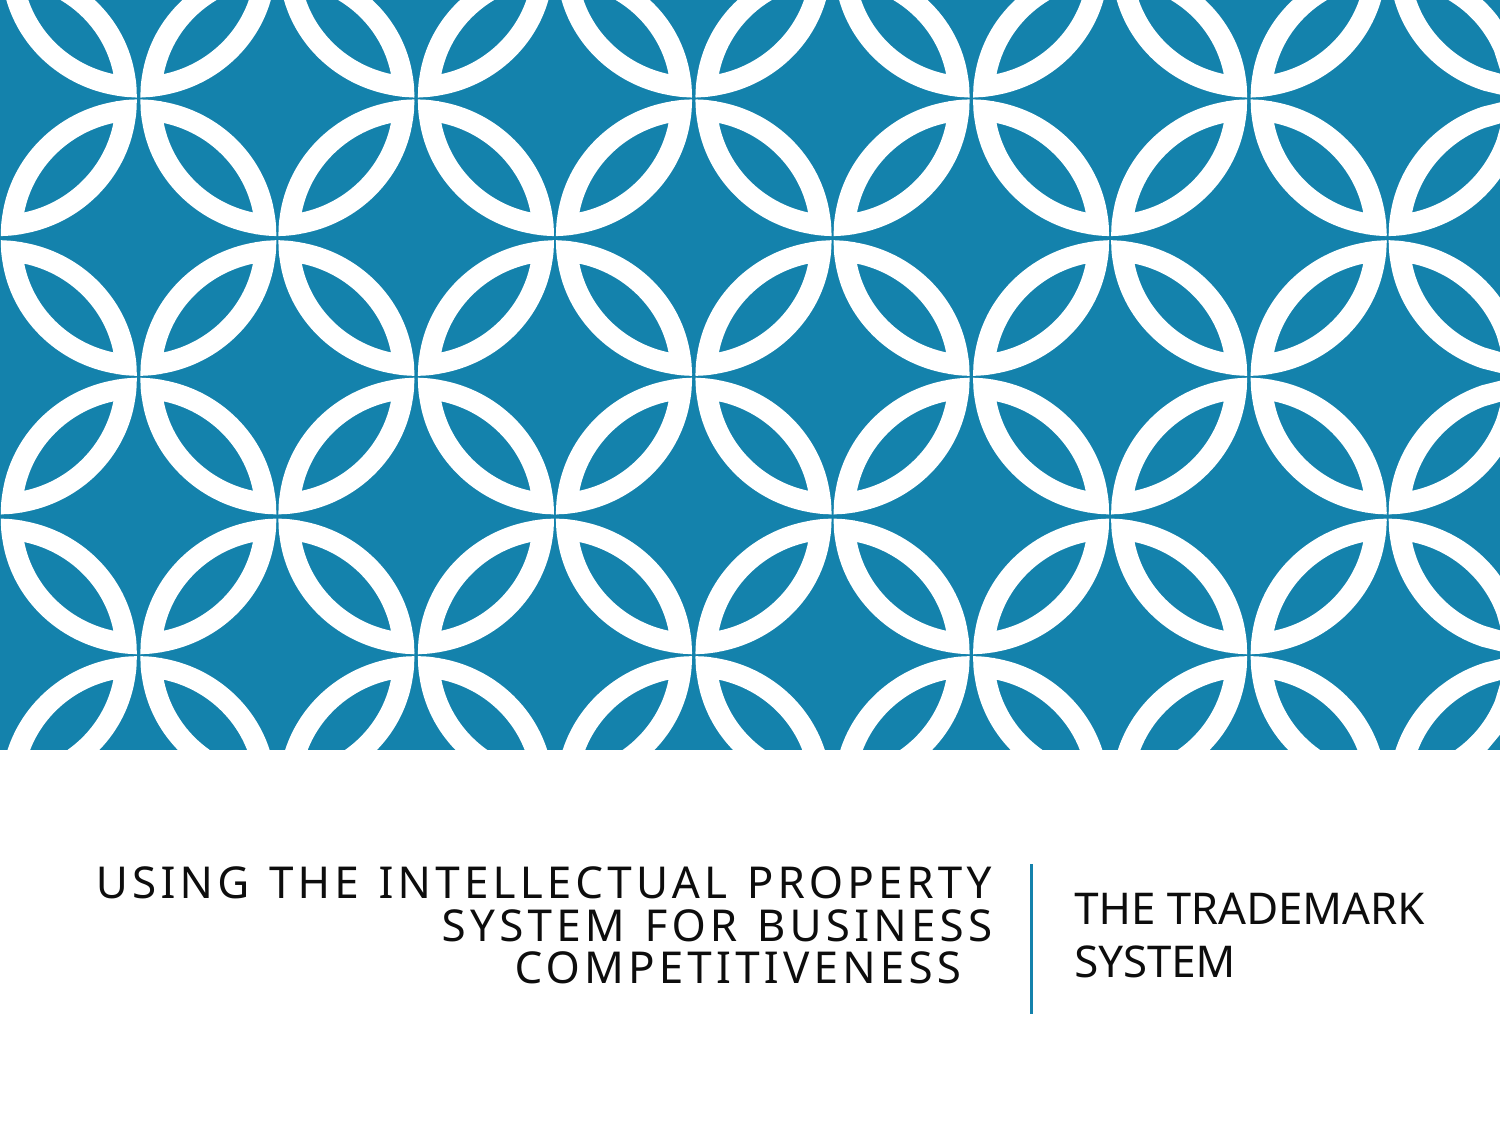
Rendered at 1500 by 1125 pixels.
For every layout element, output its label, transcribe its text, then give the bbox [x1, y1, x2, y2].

text_box [338, 821, 1192, 910]
subtitle THE TRADEMARK SYSTEM [1059, 813, 1454, 1054]
title USING THE INTELLECTUAL PROPERTY SYSTEM FOR BUSINESS COMPETITIVENESS [56, 813, 1013, 1054]
